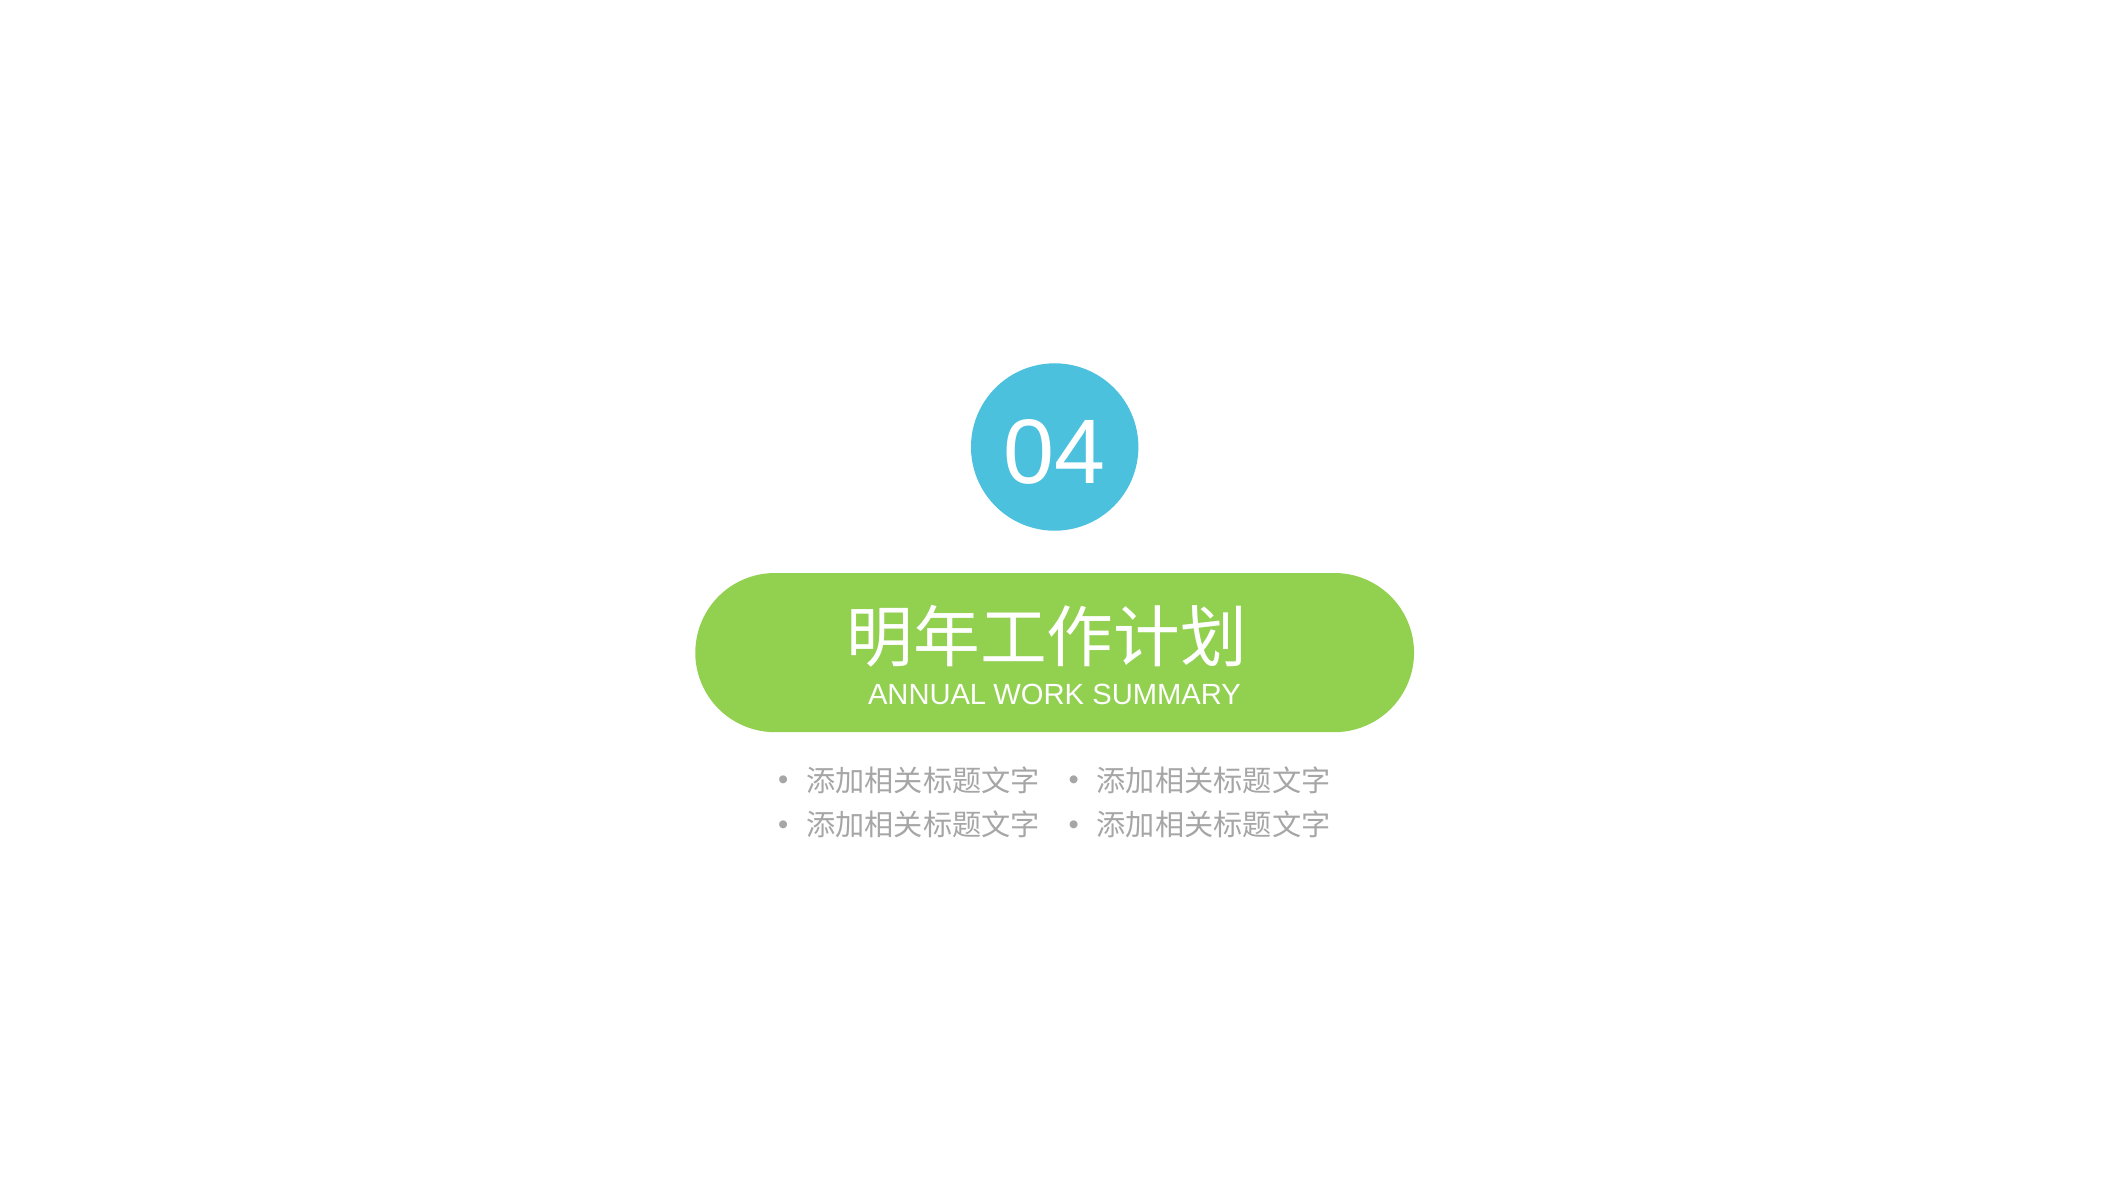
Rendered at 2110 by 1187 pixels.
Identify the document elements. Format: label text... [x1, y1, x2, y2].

text_box 添加相关标题文字 [777, 762, 1041, 798]
text_box 添加相关标题文字 [1068, 806, 1331, 842]
text_box [694, 571, 1416, 734]
text_box 添加相关标题文字 [777, 806, 1041, 842]
text_box 04 [969, 362, 1140, 532]
text_box 添加相关标题文字 [1068, 762, 1331, 798]
